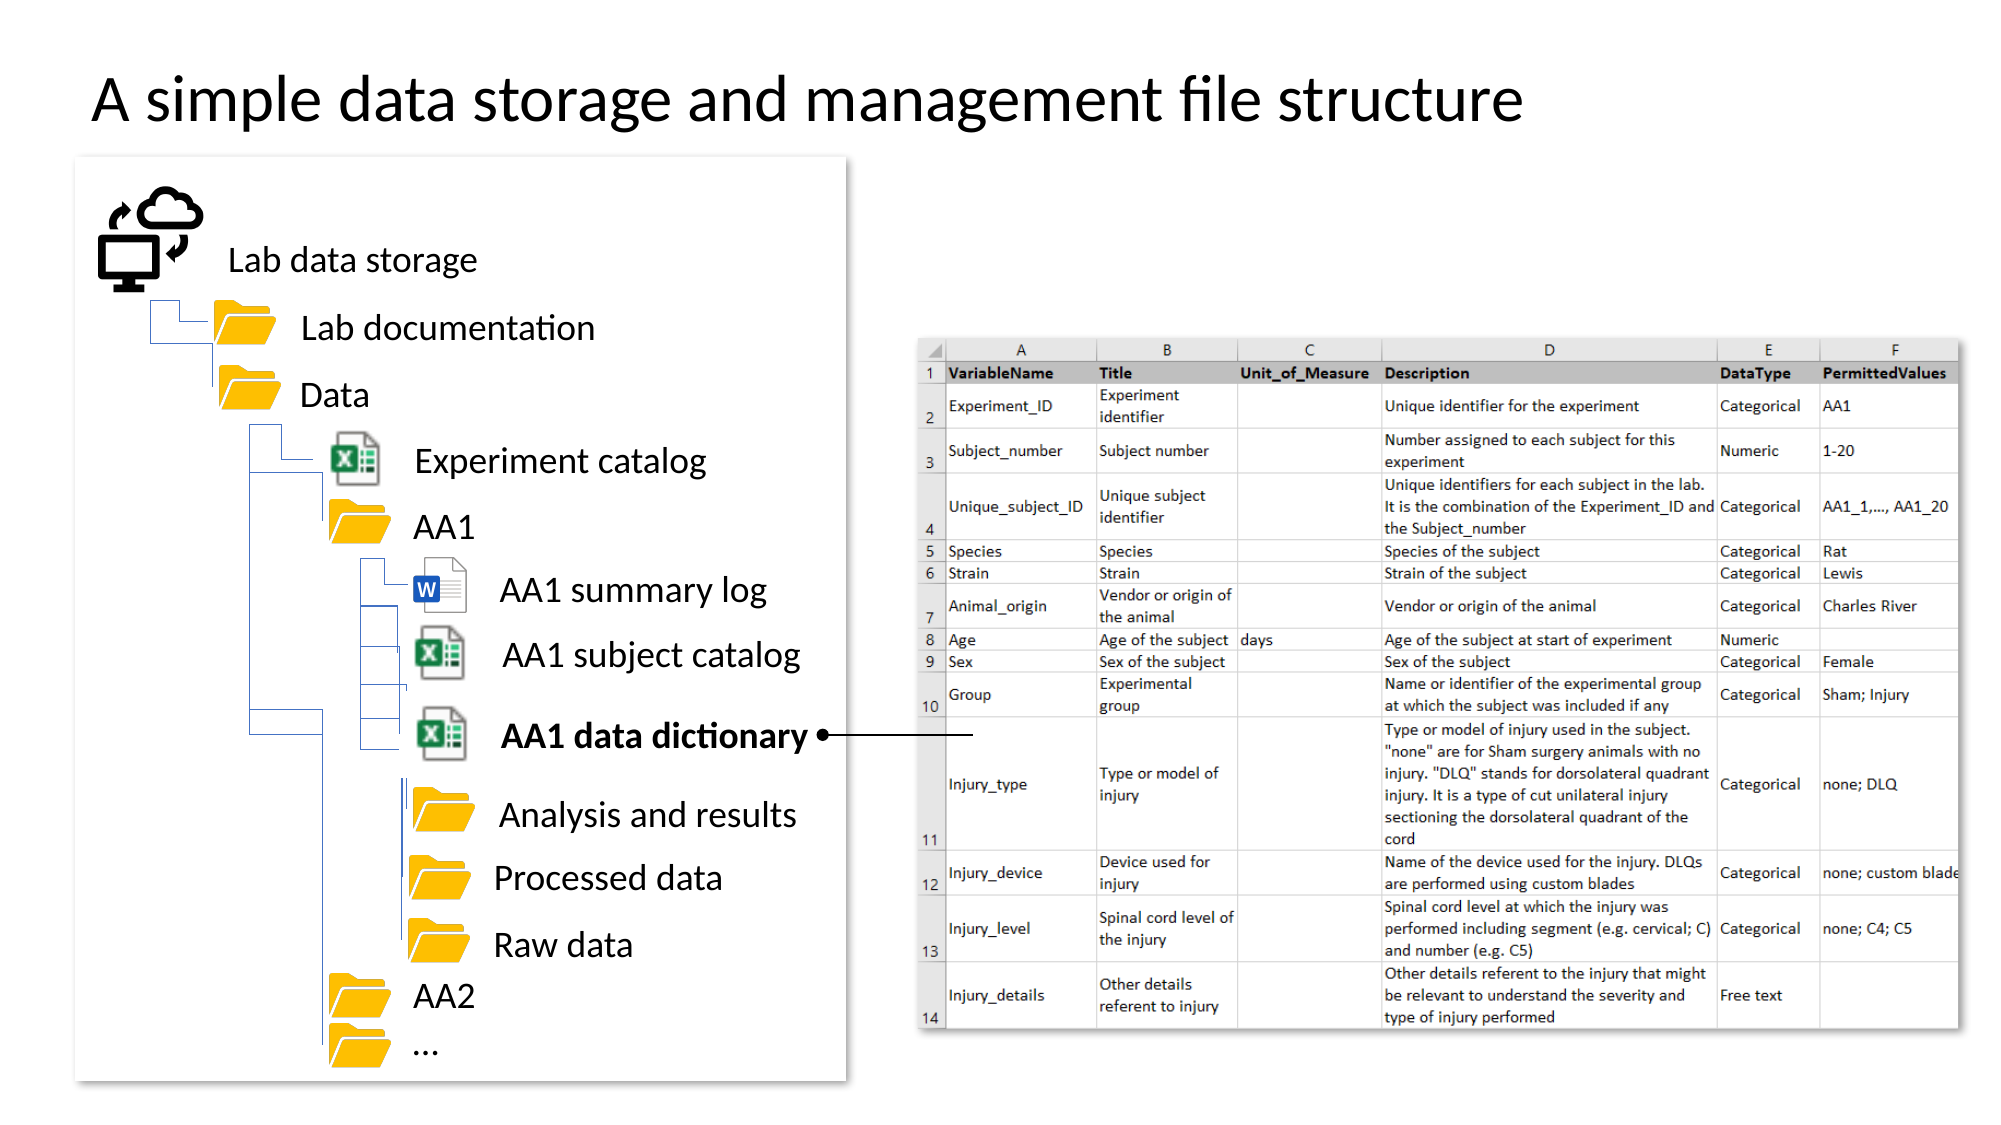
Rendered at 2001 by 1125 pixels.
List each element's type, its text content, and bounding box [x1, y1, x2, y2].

picture [917, 338, 1959, 1029]
text_box A simple data storage and management file structure [77, 47, 1627, 143]
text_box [75, 156, 846, 1083]
